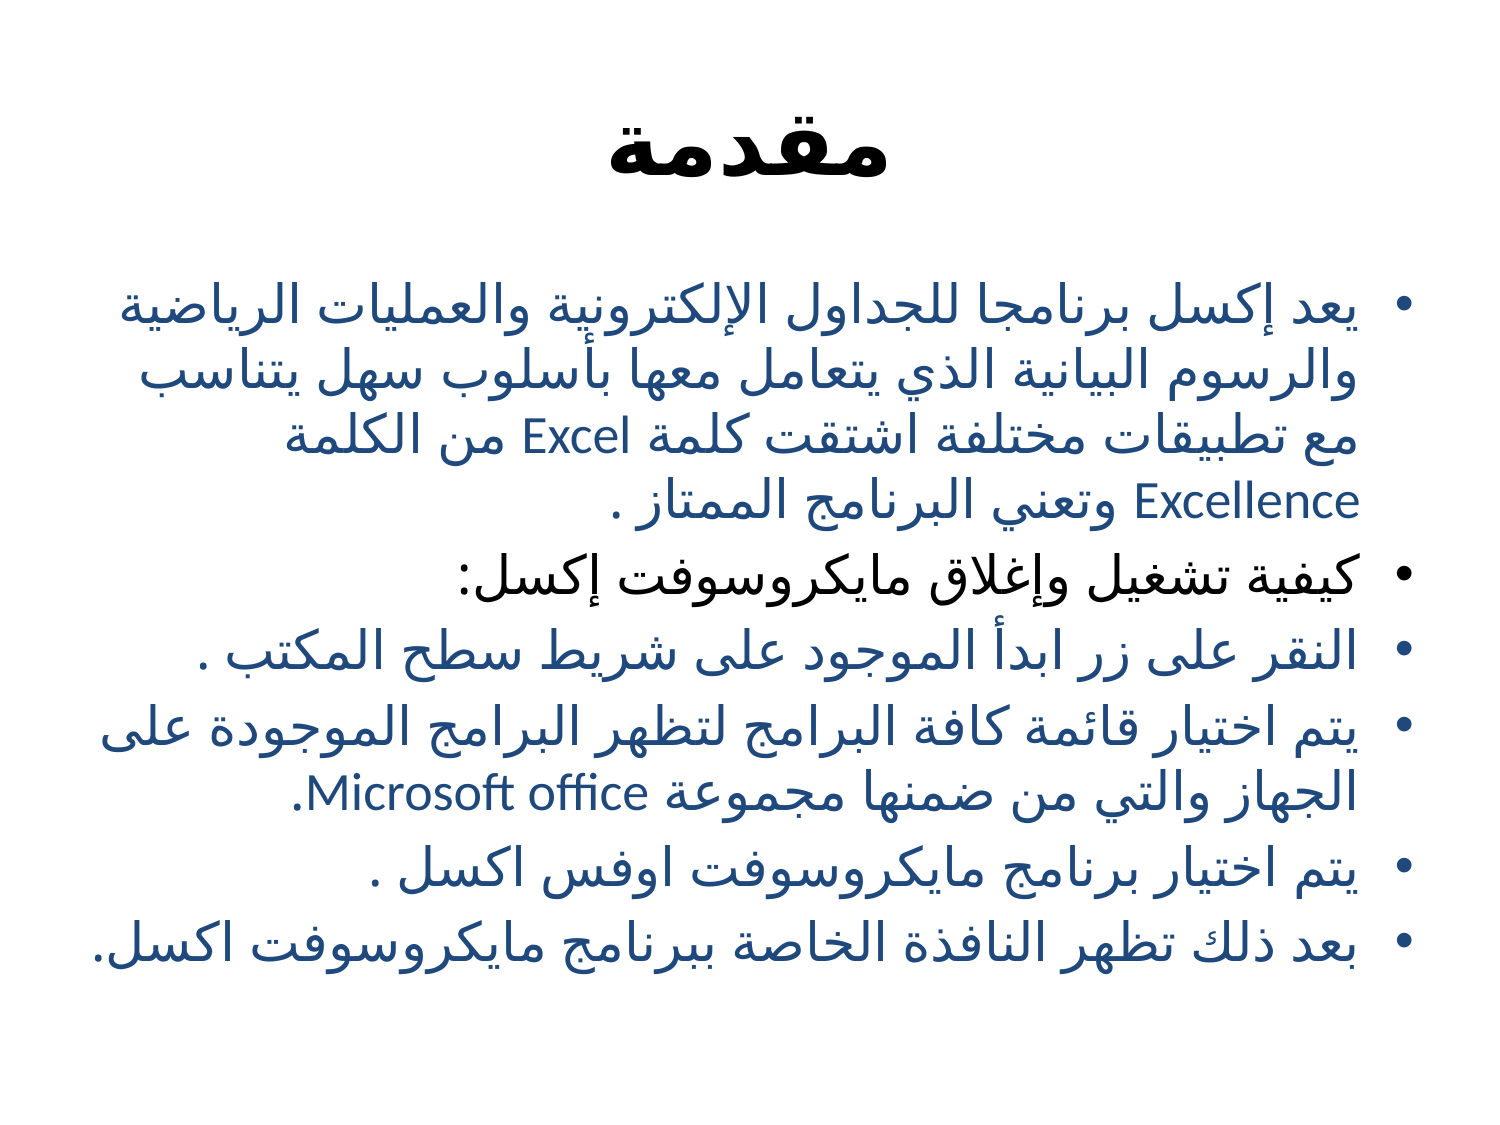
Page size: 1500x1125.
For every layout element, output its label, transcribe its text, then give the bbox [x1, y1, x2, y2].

title مقدمة [75, 45, 1425, 233]
list يعد إكسل برنامجا للجداول الإلكترونية والعمليات الرياضية والرسوم البيانية الذي يتعامل معها بأسلوب سهل يتناسب مع تطبيقات مختلفة اشتقت كلمة Excel من الكلمة Excellence وتعني البرنامج الممتاز . كيفية تشغيل وإغلاق مايكروسوفت إكسل: النقر على زر ابدأ الموجود على شريط سطح المكتب . يتم اختيار قائمة كافة البرامج لتظهر البرامج الموجودة على الجهاز والتي من ضمنها مجموعة Microsoft office. يتم اختيار برنامج مايكروسوفت اوفس اكسل . بعد ذلك تظهر النافذة الخاصة ببرنامج مايكروسوفت اكسل. [75, 262, 1425, 1005]
